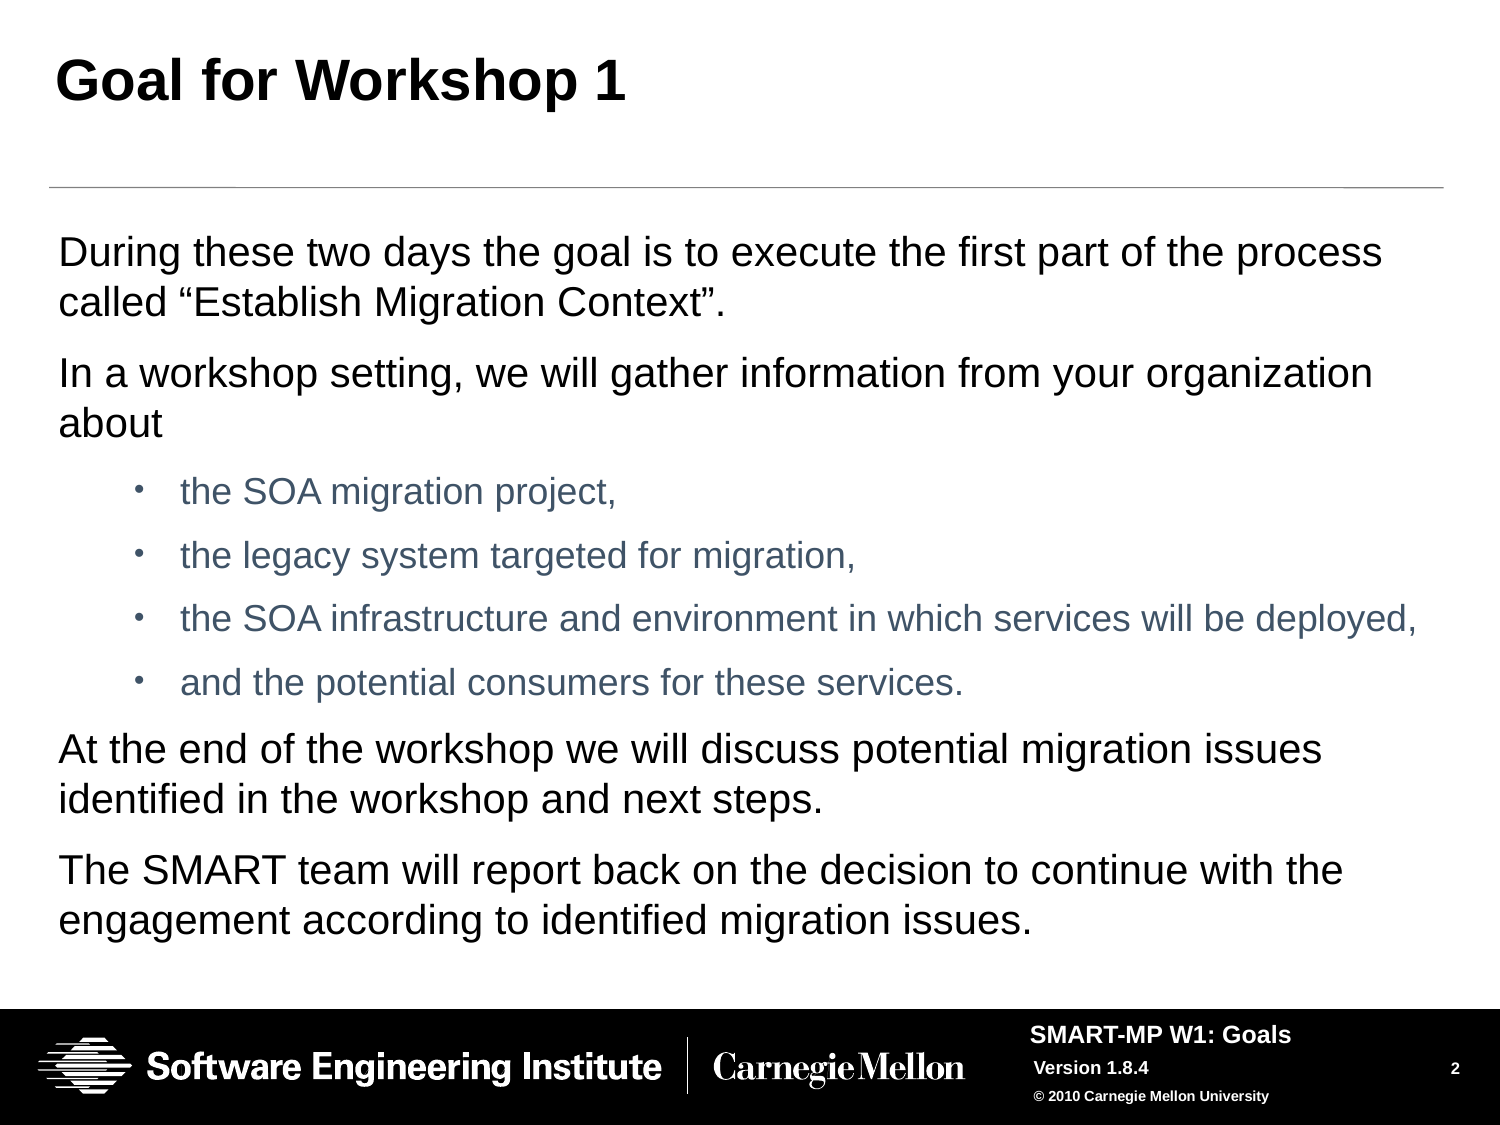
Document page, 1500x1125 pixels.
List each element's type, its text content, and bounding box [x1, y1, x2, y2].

title Goal for Workshop 1 [55, 49, 1451, 114]
list During these two days the goal is to execute the first part of the process called “Establish Migration Context”. In a workshop setting, we will gather information from your organization about the SOA migration project, the legacy system targeted for migration, the SOA infrastructure and environment in which services will be deployed, and the potential consumers for these services. At the end of the workshop we will discuss potential migration issues identified in the workshop and next steps. The SMART team will report back on the decision to continue with the engagement according to identified migration issues. [58, 224, 1438, 977]
text_box SMART-MP W1: Goals [1015, 1010, 1308, 1056]
